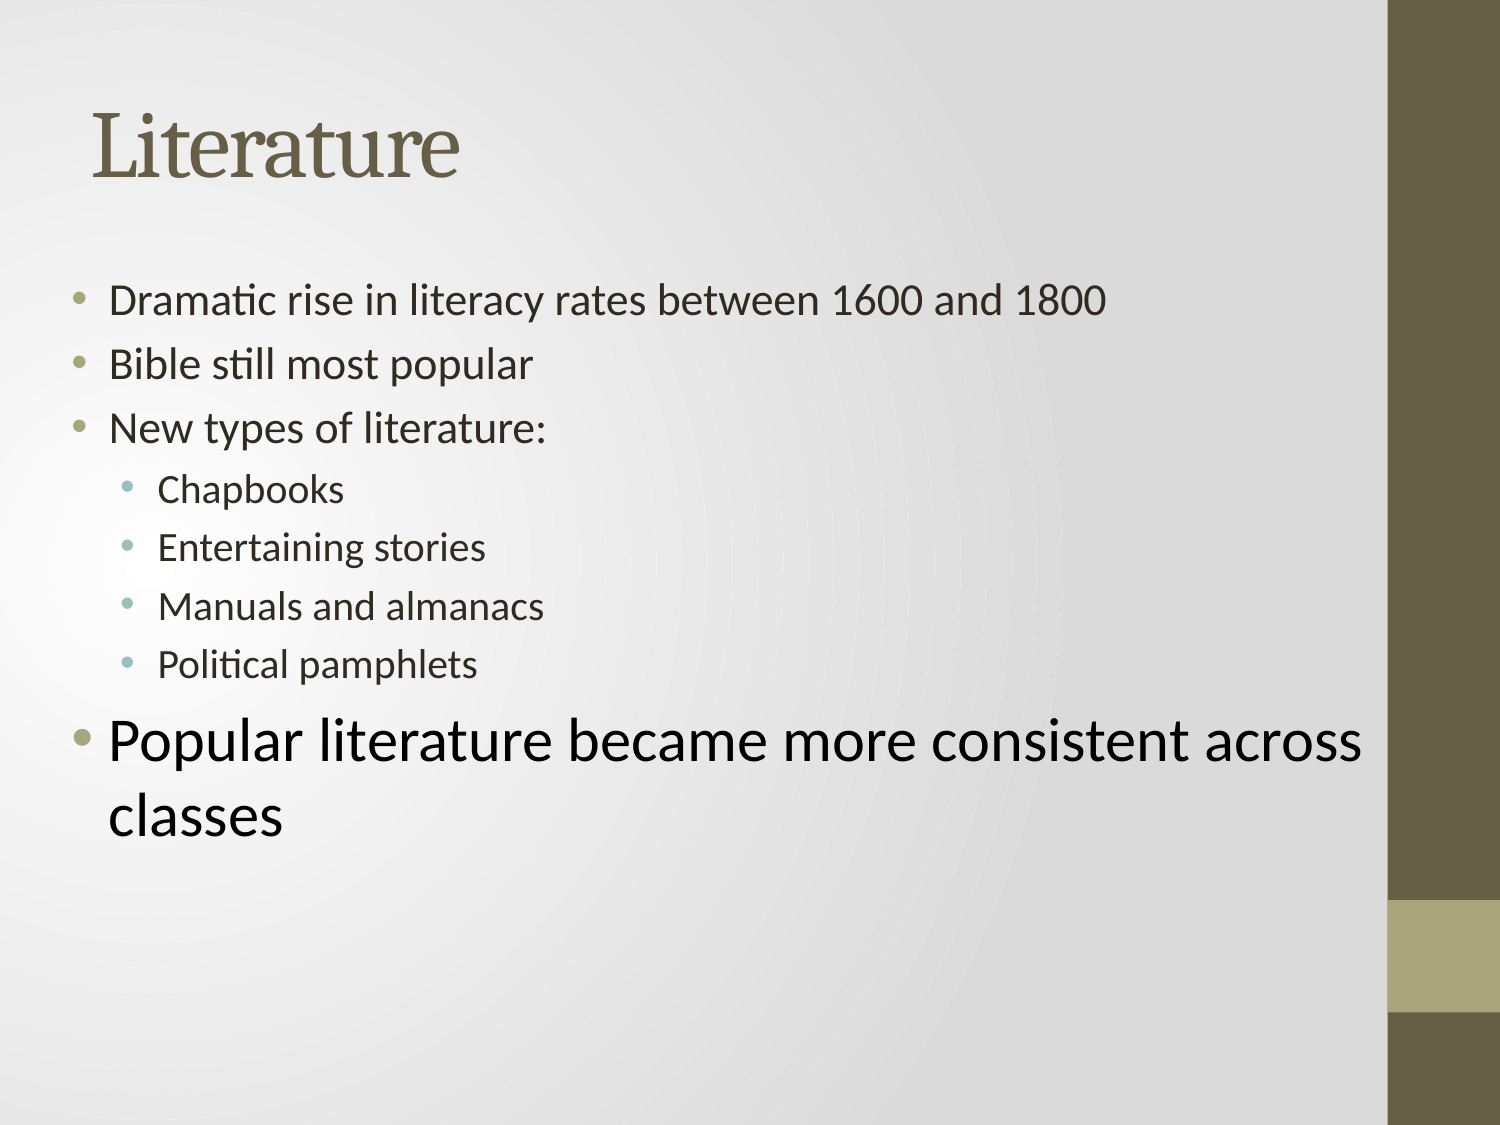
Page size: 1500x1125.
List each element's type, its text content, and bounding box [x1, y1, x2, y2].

list Dramatic rise in literacy rates between 1600 and 1800 Bible still most popular New types of literature: Chapbooks Entertaining stories Manuals and almanacs Political pamphlets Popular literature became more consistent across classes [37, 262, 1388, 1063]
title Literature [75, 45, 1325, 233]
